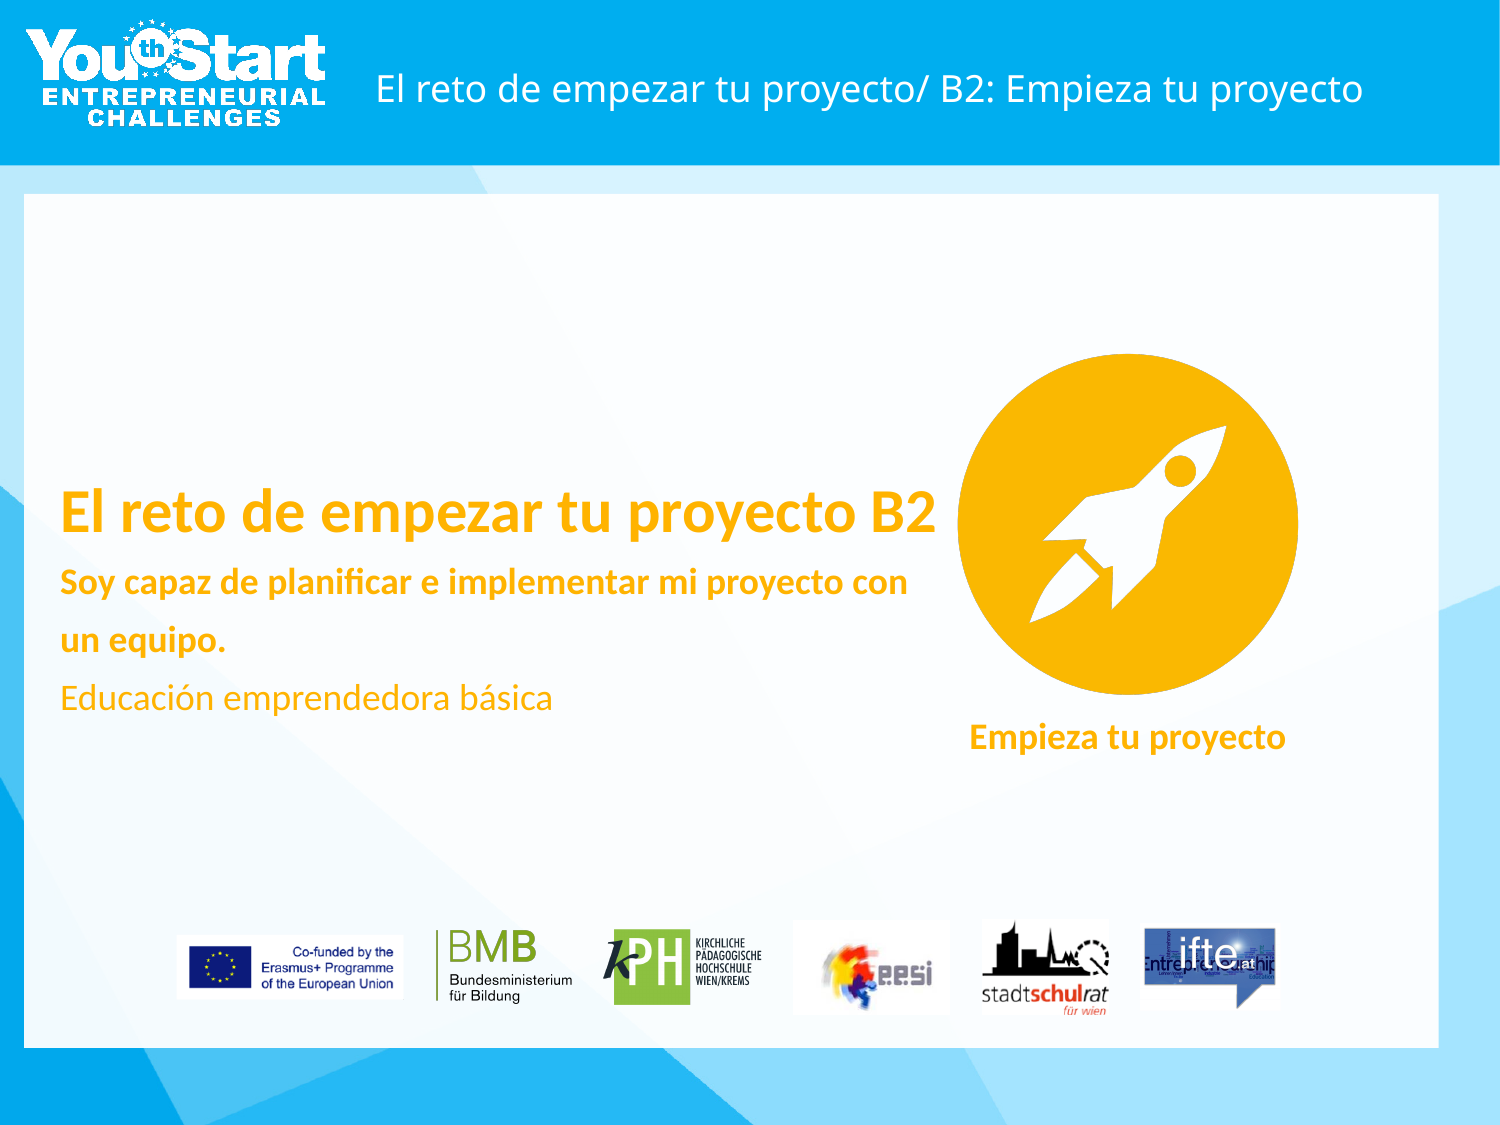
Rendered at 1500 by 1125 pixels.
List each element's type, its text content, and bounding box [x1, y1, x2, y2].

picture [142, 89, 155, 104]
picture [276, 36, 324, 80]
picture [129, 110, 146, 126]
picture [211, 36, 270, 80]
picture [292, 89, 307, 104]
picture [176, 934, 405, 1001]
picture [104, 89, 117, 104]
picture [83, 89, 98, 104]
picture [204, 110, 219, 126]
picture [262, 89, 275, 104]
text_box El reto de empezar tu proyecto/ B2: Empieza tu proyecto [0, 0, 1500, 168]
picture [981, 919, 1109, 1015]
picture [901, 298, 1355, 753]
picture [247, 110, 260, 126]
text_box Empieza tu proyecto [820, 704, 1436, 765]
picture [27, 30, 75, 79]
picture [226, 110, 241, 126]
picture [186, 110, 199, 126]
picture [0, 168, 1500, 1125]
picture [168, 110, 180, 126]
picture [44, 89, 57, 104]
picture [222, 89, 234, 104]
picture [151, 110, 163, 126]
picture [200, 89, 214, 104]
picture [240, 89, 255, 105]
picture [64, 46, 100, 80]
picture [161, 89, 175, 104]
picture [181, 89, 194, 104]
picture [89, 110, 103, 126]
text_box El reto de empezar tu proyecto B2 Soy capaz de planificar e implementar mi proyecto con un equipo. Educación emprendedora básica [45, 300, 1280, 887]
picture [103, 46, 137, 80]
picture [123, 89, 136, 104]
picture [313, 89, 324, 104]
picture [793, 920, 951, 1015]
picture [109, 110, 124, 126]
picture [1140, 923, 1281, 1012]
picture [603, 929, 762, 1006]
text_box [22, 192, 1441, 1050]
picture [132, 29, 210, 81]
picture [63, 89, 78, 104]
picture [435, 930, 572, 1004]
picture [266, 110, 279, 126]
